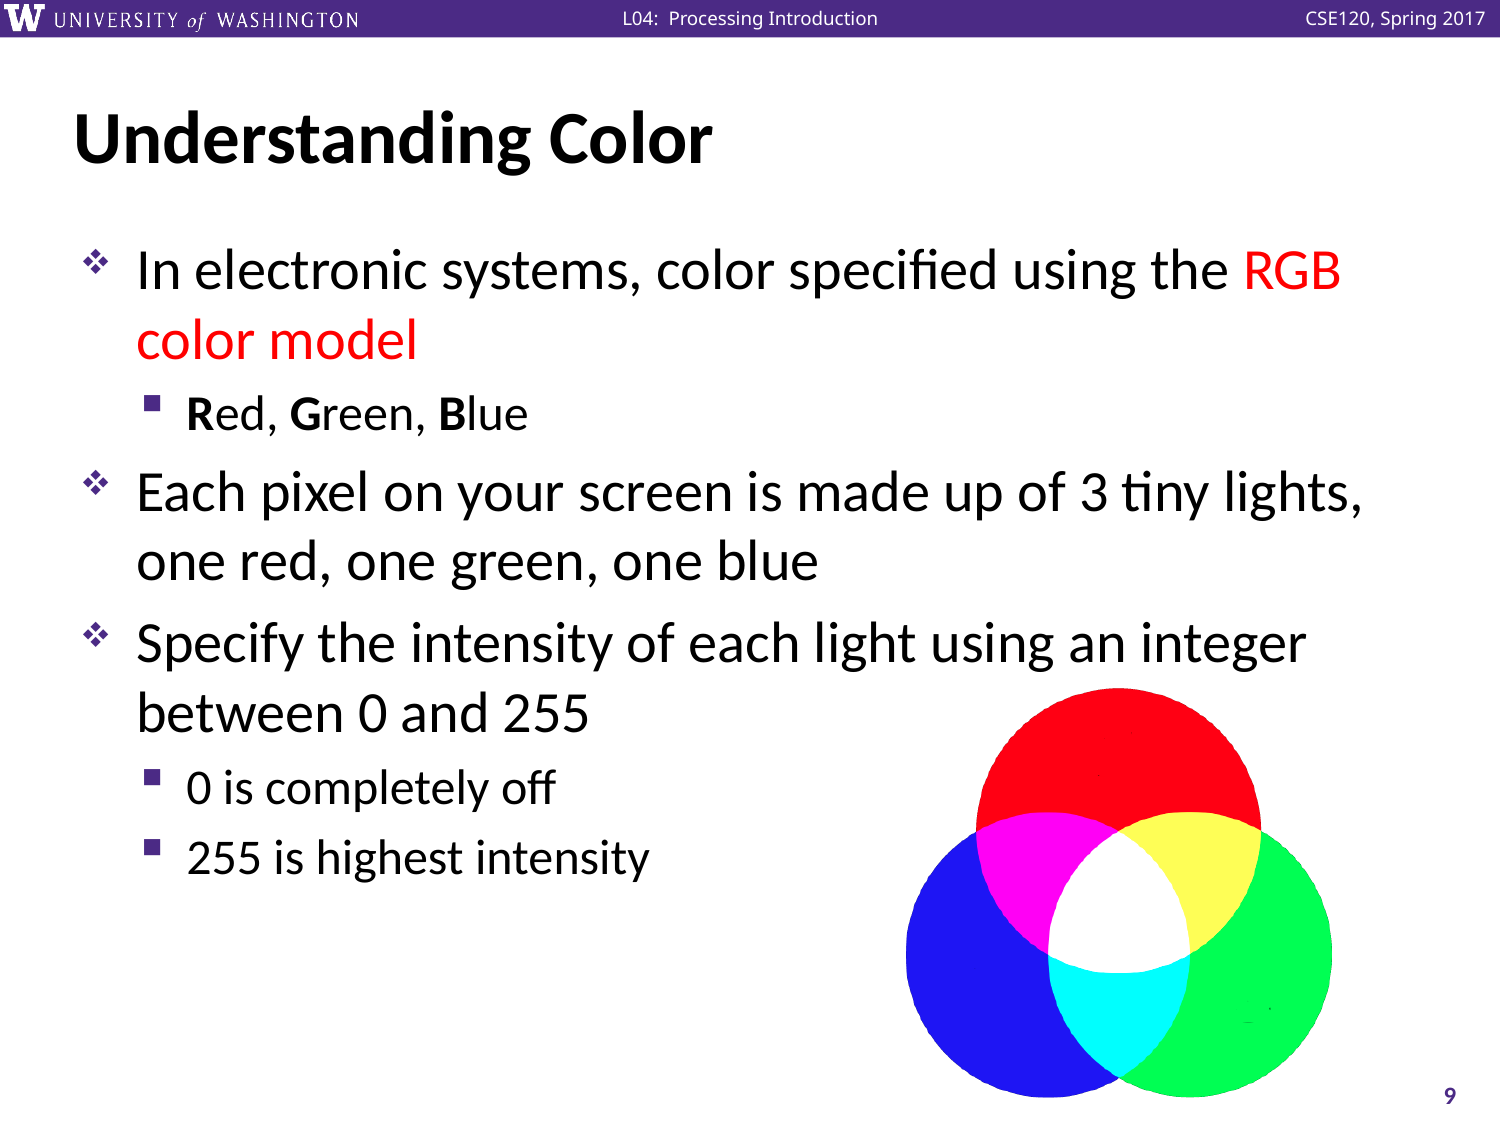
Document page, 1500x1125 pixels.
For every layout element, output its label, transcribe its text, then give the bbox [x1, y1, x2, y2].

title Understanding Color [58, 71, 1438, 197]
picture [899, 674, 1337, 1112]
picture [4, 4, 358, 32]
slide_number 9 [1400, 1065, 1500, 1125]
list In electronic systems, color specified using the RGB color model Red, Green, Blue Each pixel on your screen is made up of 3 tiny lights, one red, one green, one blue Specify the intensity of each light using an integer between 0 and 255 0 is completely off 255 is highest intensity [64, 223, 1438, 899]
